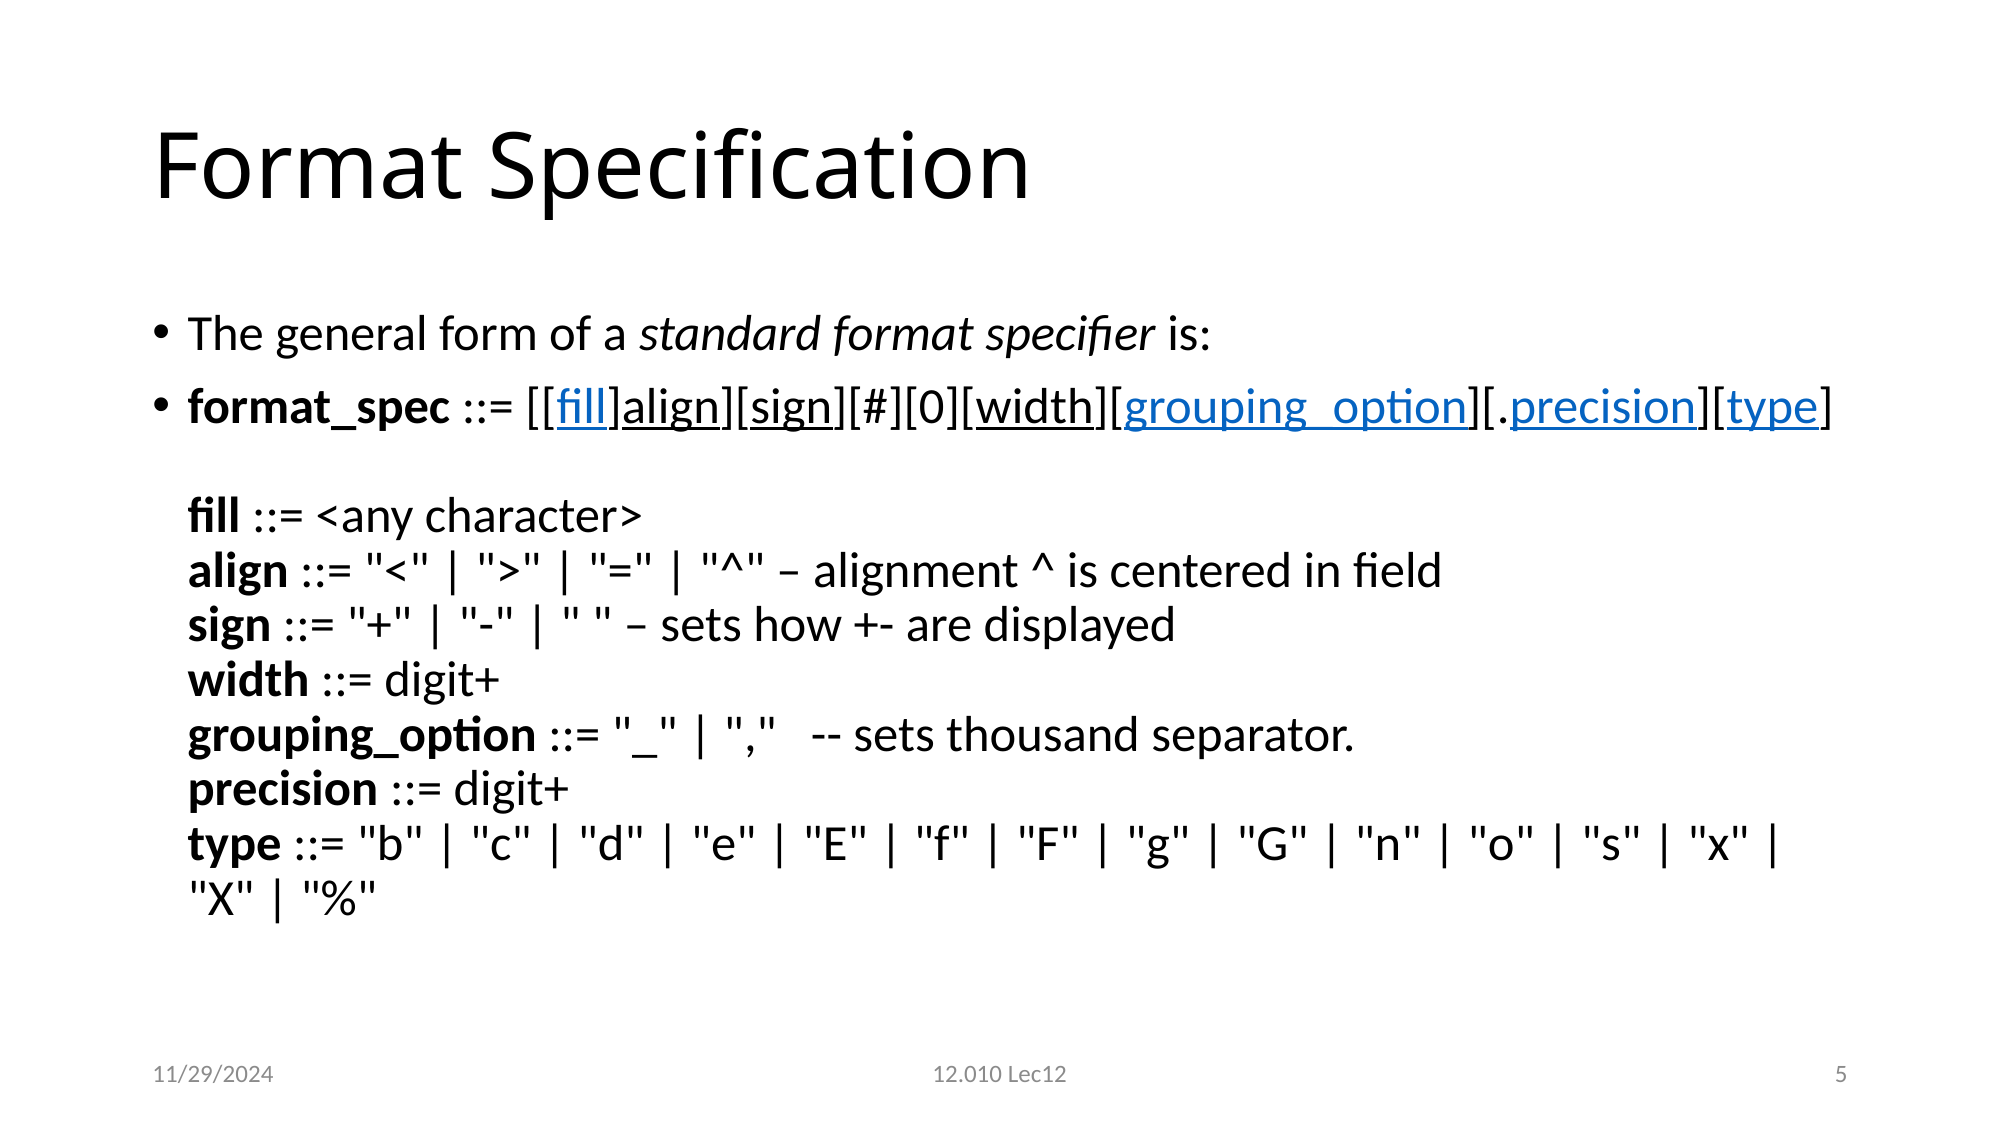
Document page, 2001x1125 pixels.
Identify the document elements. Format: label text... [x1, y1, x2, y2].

footer 12.010 Lec12 [662, 1042, 1338, 1103]
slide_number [137, 1042, 588, 1103]
title Format Specification [137, 59, 1863, 278]
slide_number 5 [1412, 1042, 1863, 1103]
list The general form of a standard format specifier is: format_spec ::= [[fill]align][sign][#][0][width][grouping_option][.precision][type] fill ::= <any character> align ::= "<" | ">" | "=" | "^" – alignment ^ is centered in field sign ::= "+" | "-" | " " – sets how +- are displayed width ::= digit+ grouping_option ::= "_" | "," -- sets thousand separator. precision ::= digit+ type ::= "b" | "c" | "d" | "e" | "E" | "f" | "F" | "g" | "G" | "n" | "o" | "s" | "x" | "X" | "%" [137, 299, 1863, 1014]
